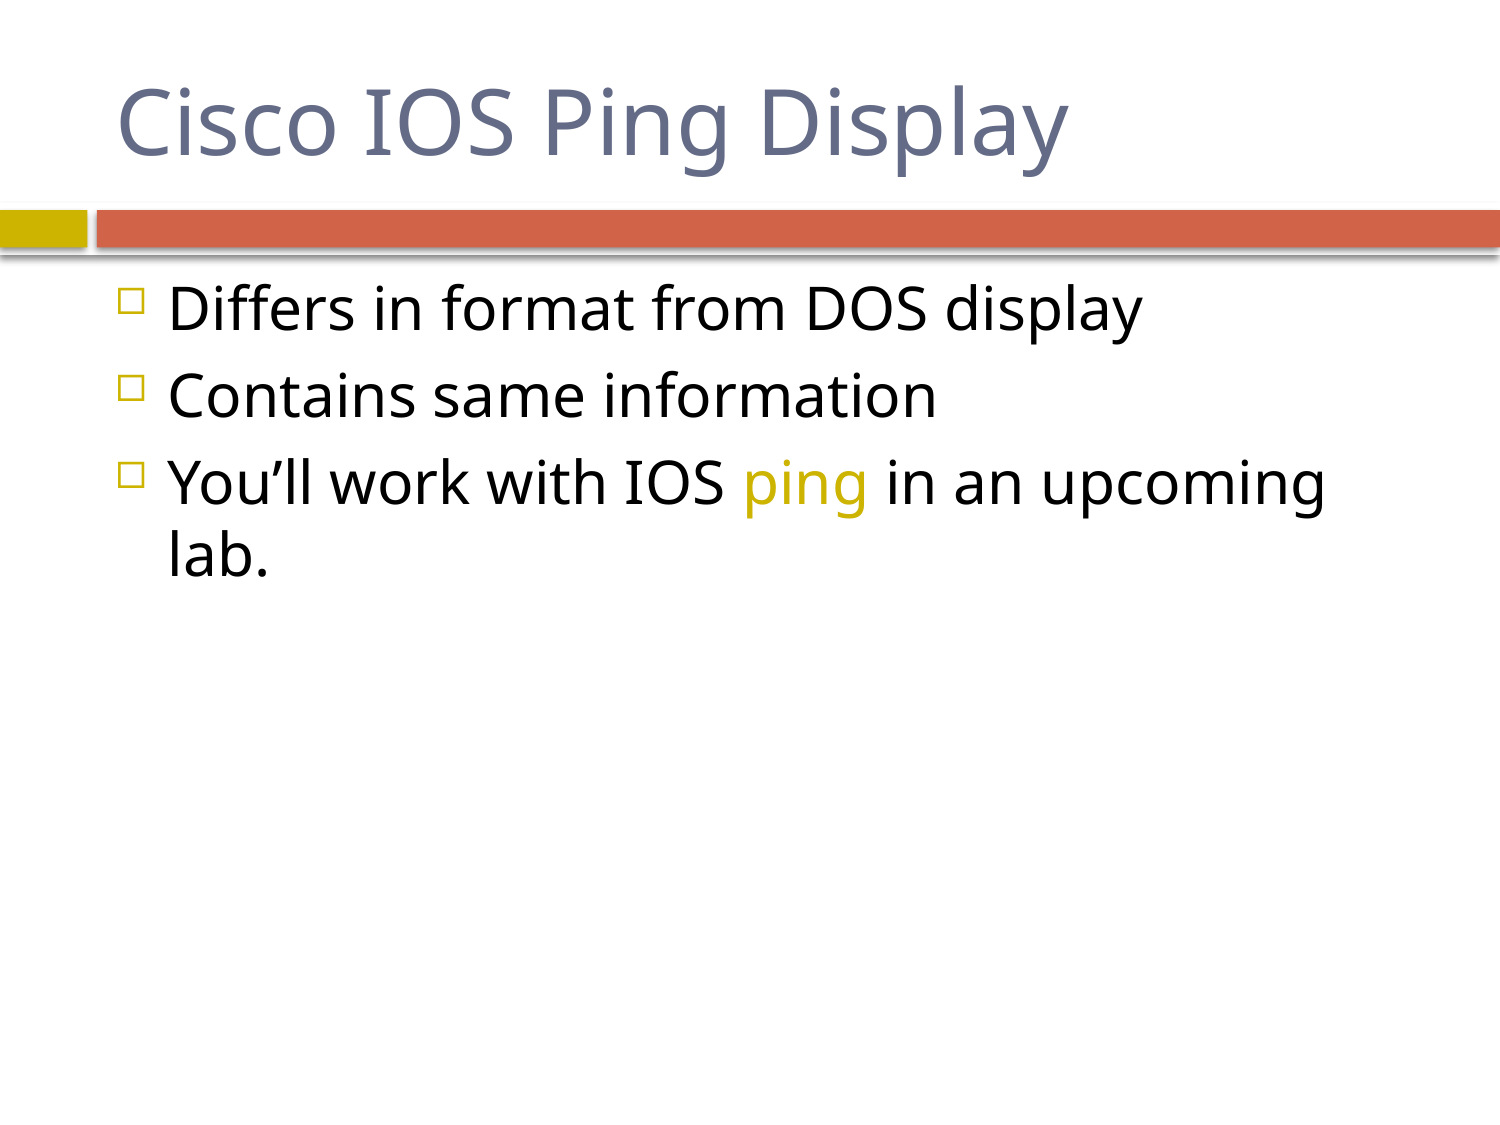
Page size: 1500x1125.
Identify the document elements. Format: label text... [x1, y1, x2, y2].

list Differs in format from DOS display Contains same information You’ll work with IOS ping in an upcoming lab. [100, 262, 1438, 1000]
title Cisco IOS Ping Display [100, 37, 1438, 200]
